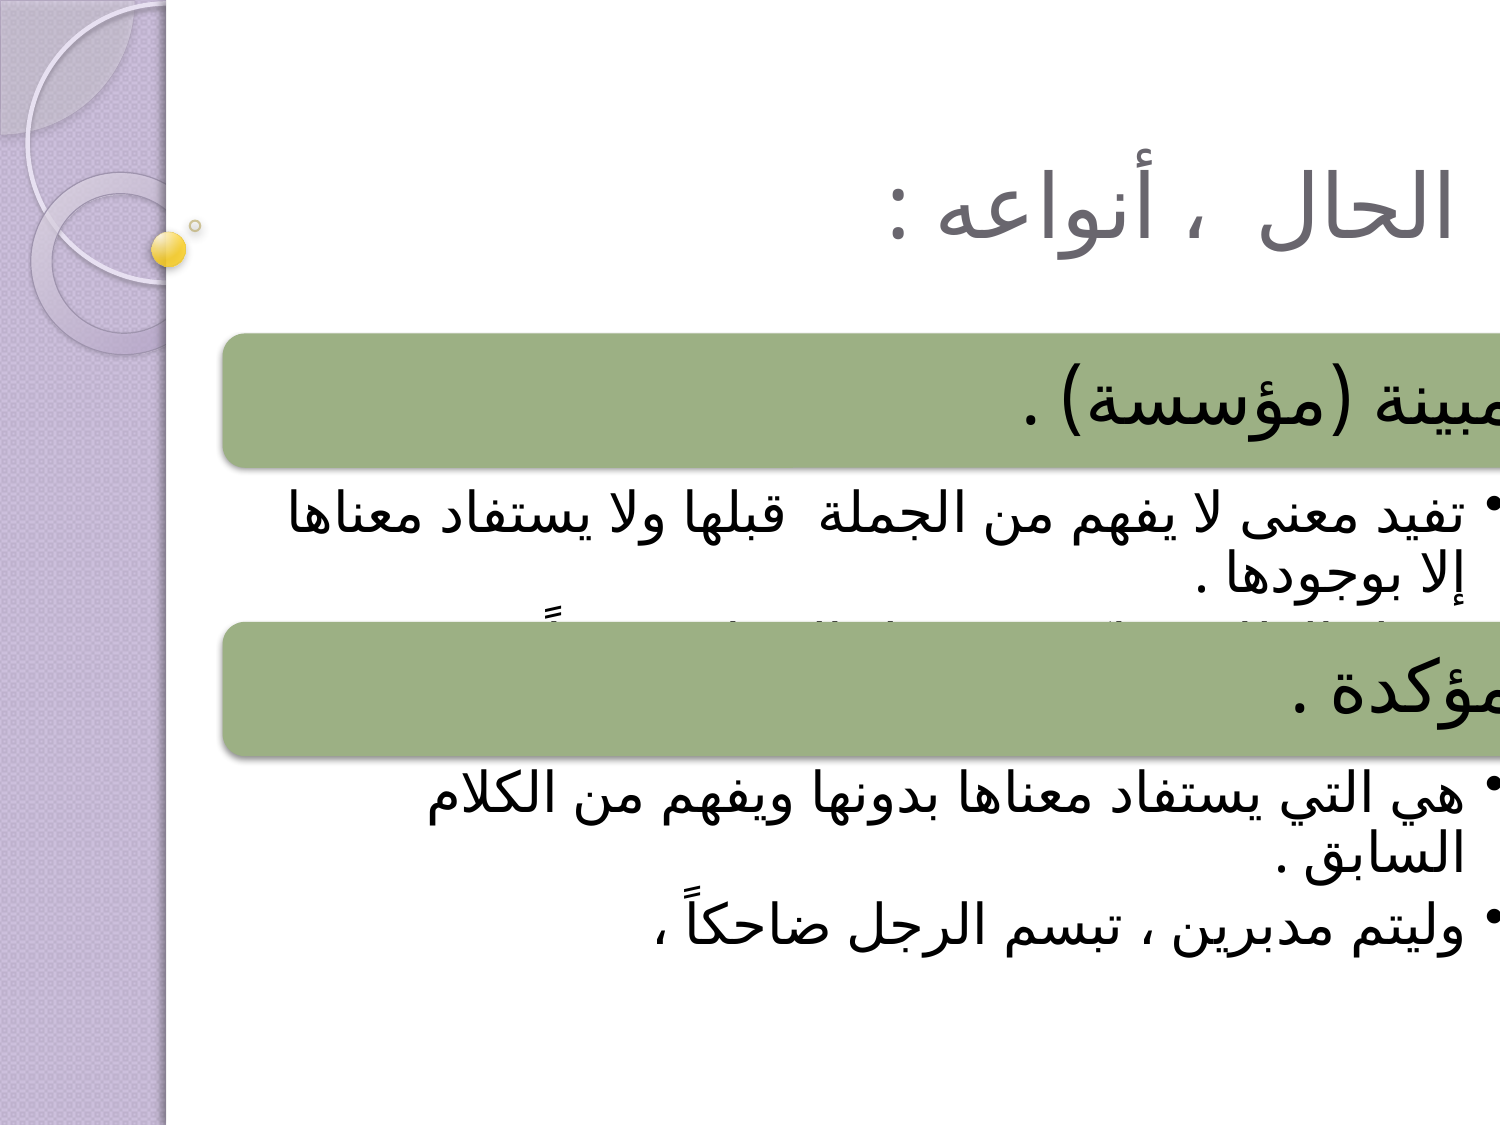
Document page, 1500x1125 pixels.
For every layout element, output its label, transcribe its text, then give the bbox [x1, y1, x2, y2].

title الحال ، أنواعه : [410, 46, 1473, 265]
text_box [222, 316, 1412, 965]
